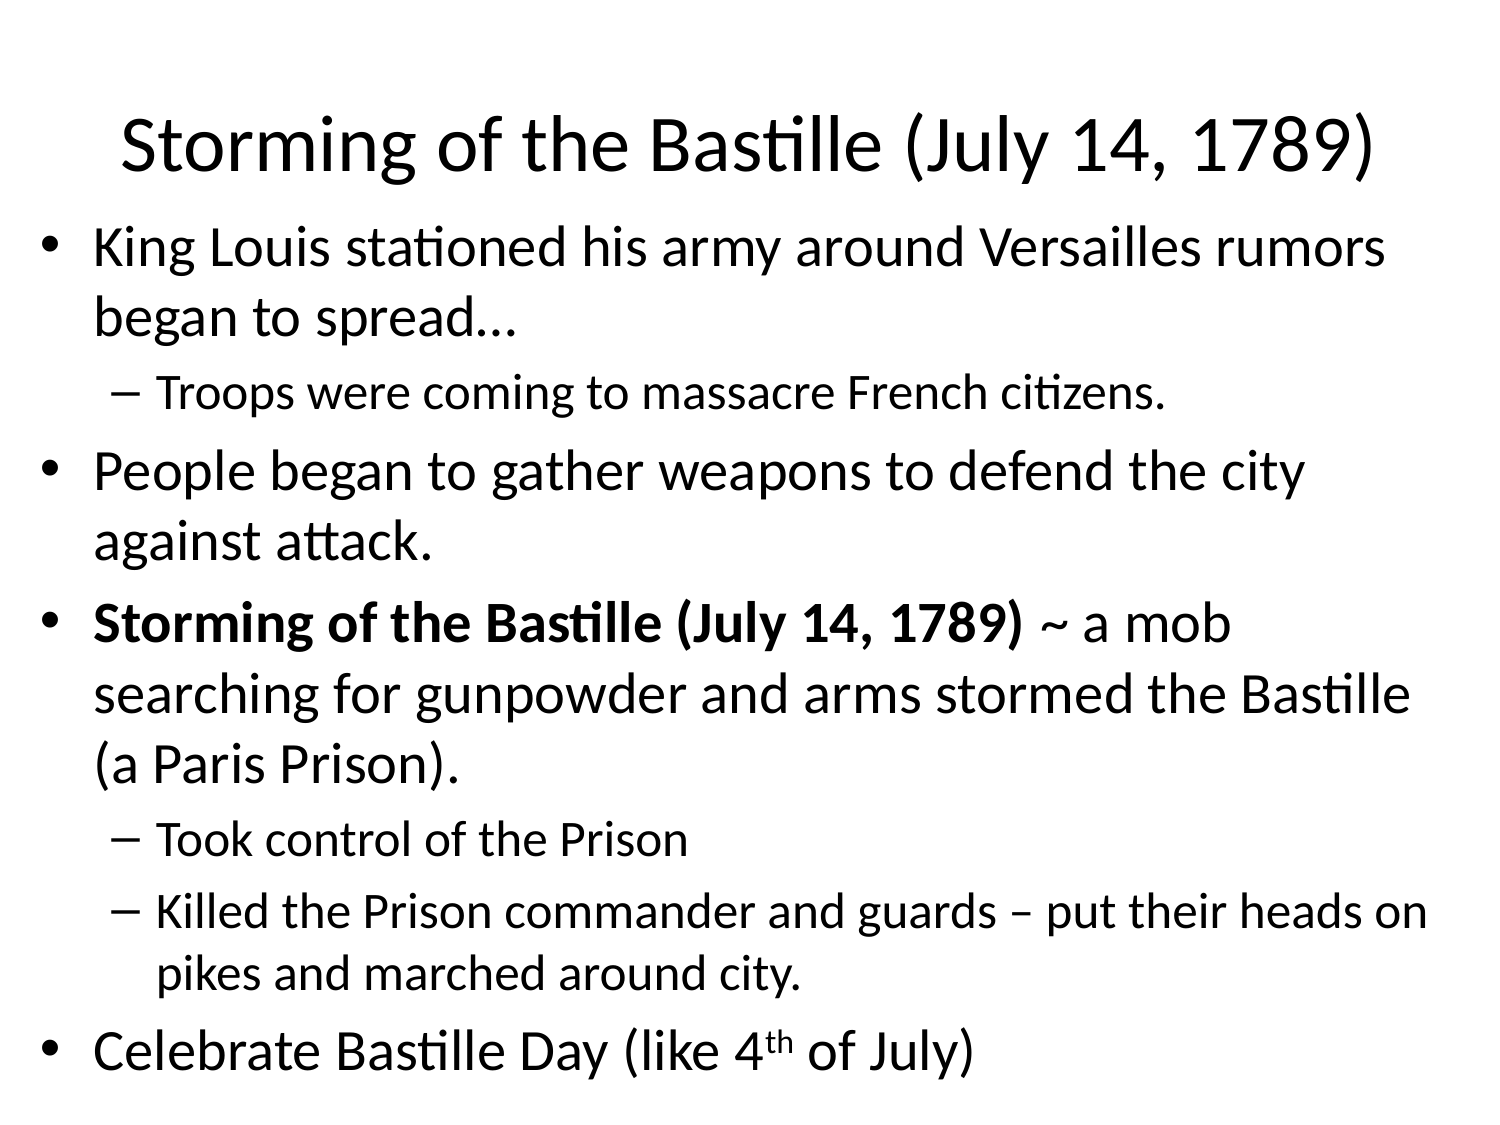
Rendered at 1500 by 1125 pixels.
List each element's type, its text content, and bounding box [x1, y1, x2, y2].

list King Louis stationed his army around Versailles rumors began to spread… Troops were coming to massacre French citizens. People began to gather weapons to defend the city against attack. Storming of the Bastille (July 14, 1789) ~ a mob searching for gunpowder and arms stormed the Bastille (a Paris Prison). Took control of the Prison Killed the Prison commander and guards – put their heads on pikes and marched around city. Celebrate Bastille Day (like 4th of July) [24, 200, 1450, 1100]
title Storming of the Bastille (July 14, 1789) [75, 45, 1425, 200]
